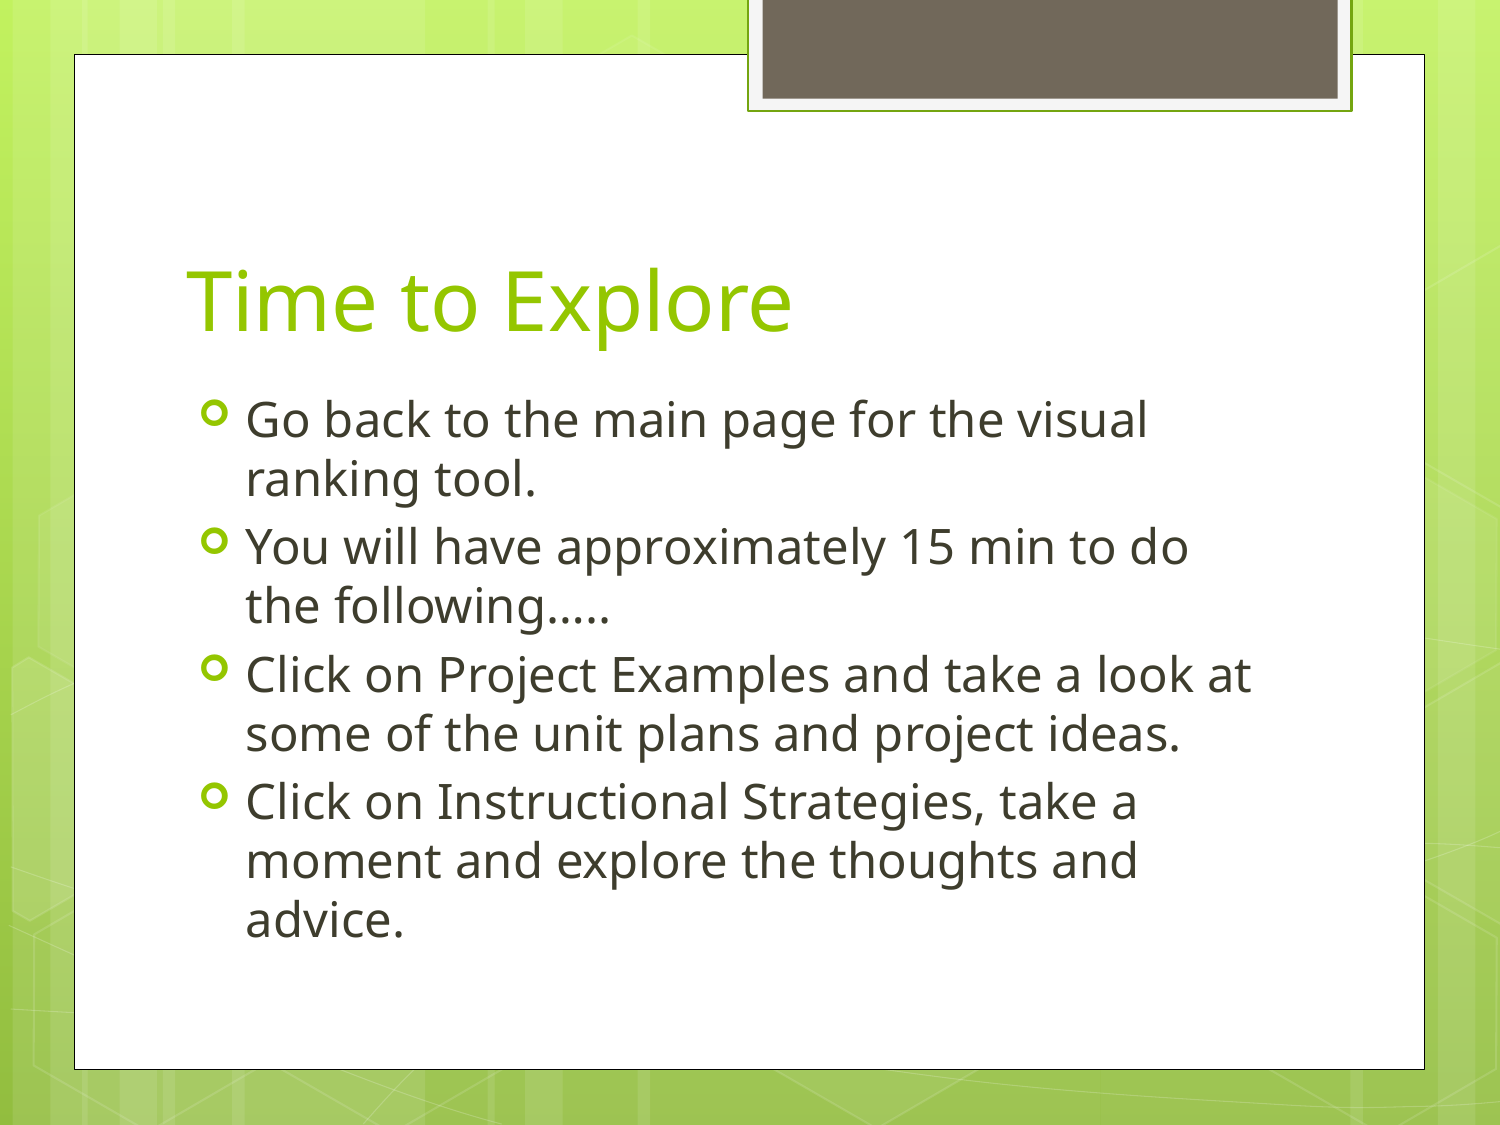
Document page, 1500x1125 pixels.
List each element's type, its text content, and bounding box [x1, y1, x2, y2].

list Go back to the main page for the visual ranking tool. You will have approximately 15 min to do the following….. Click on Project Examples and take a look at some of the unit plans and project ideas. Click on Instructional Strategies, take a moment and explore the thoughts and advice. [171, 381, 1283, 957]
title Time to Explore [171, 168, 1324, 357]
